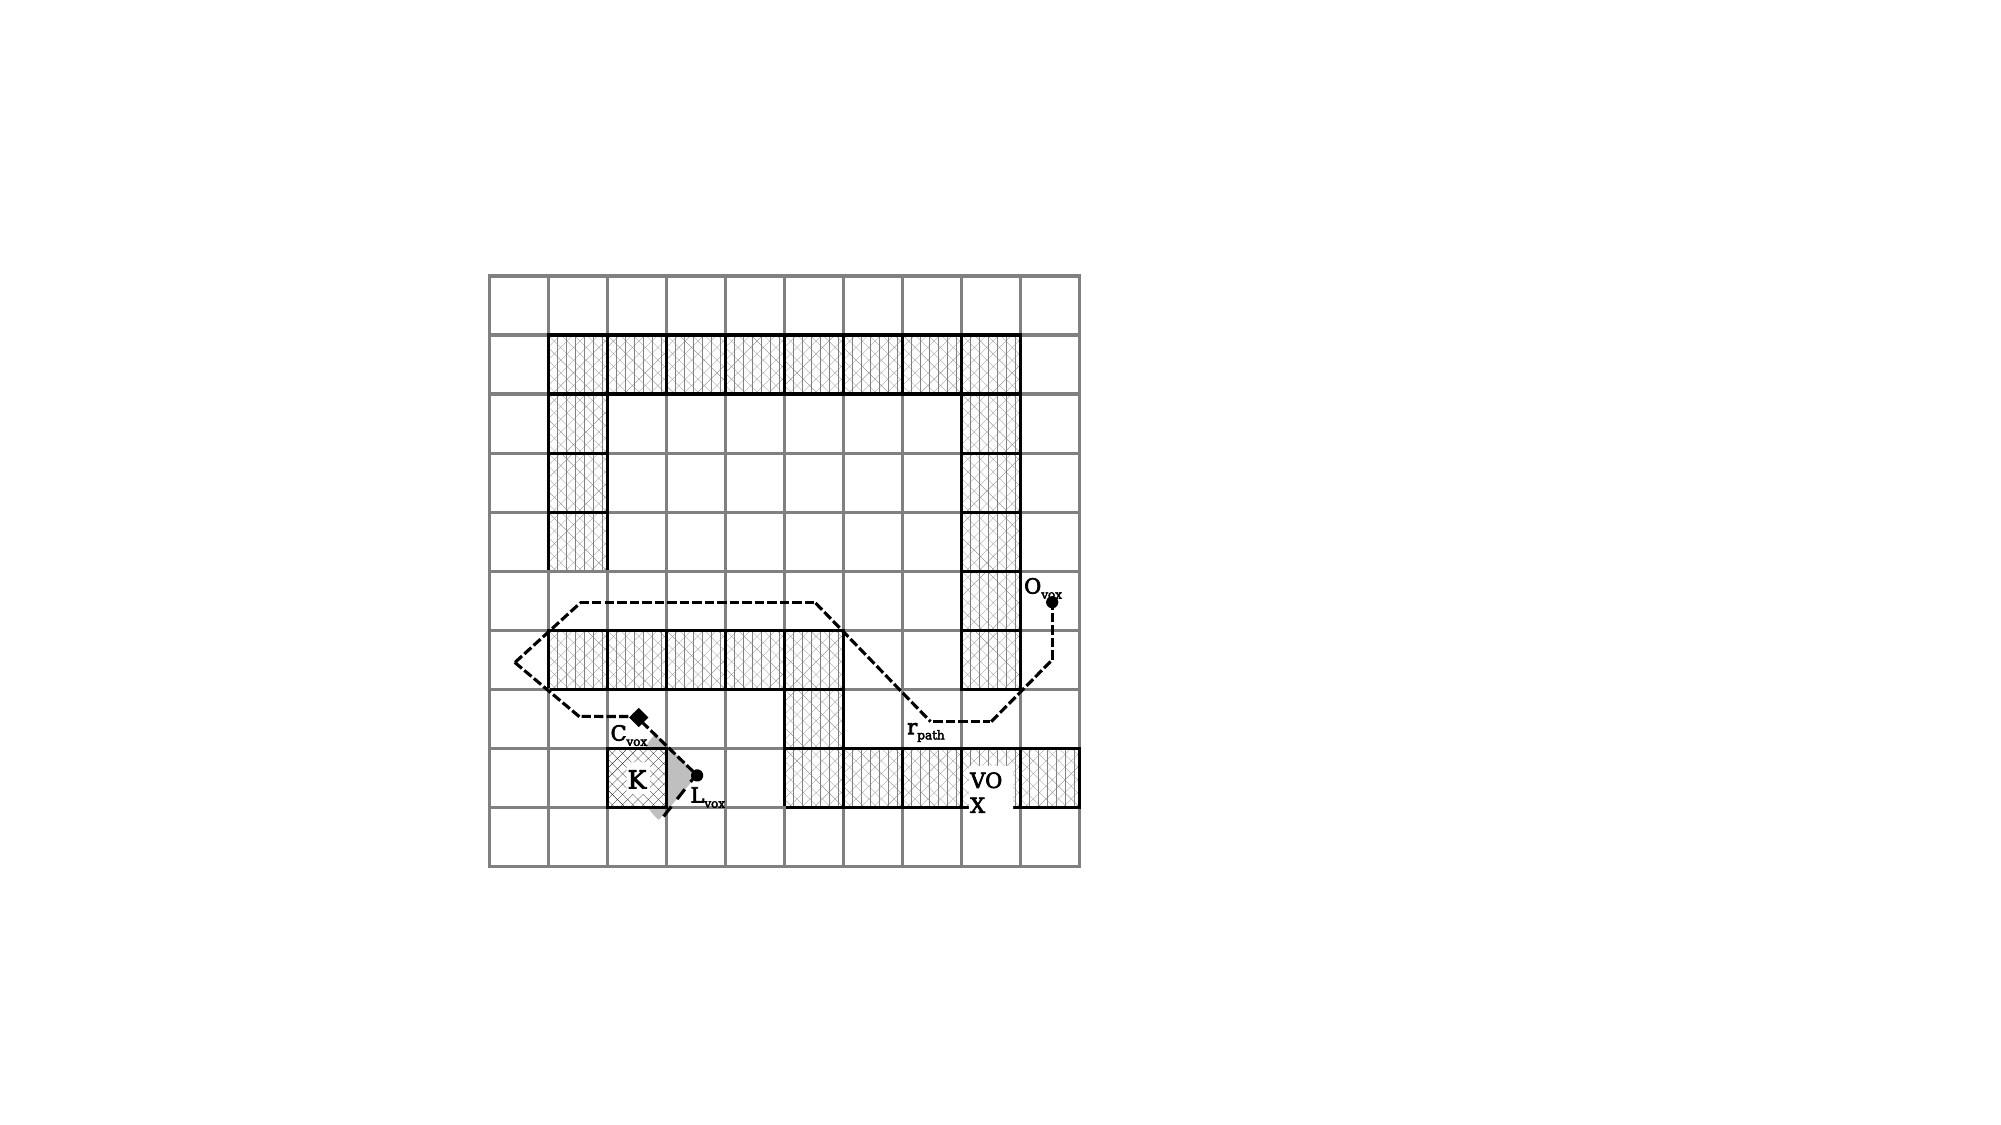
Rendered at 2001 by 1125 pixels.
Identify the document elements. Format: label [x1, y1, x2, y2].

text_box [488, 275, 1081, 895]
